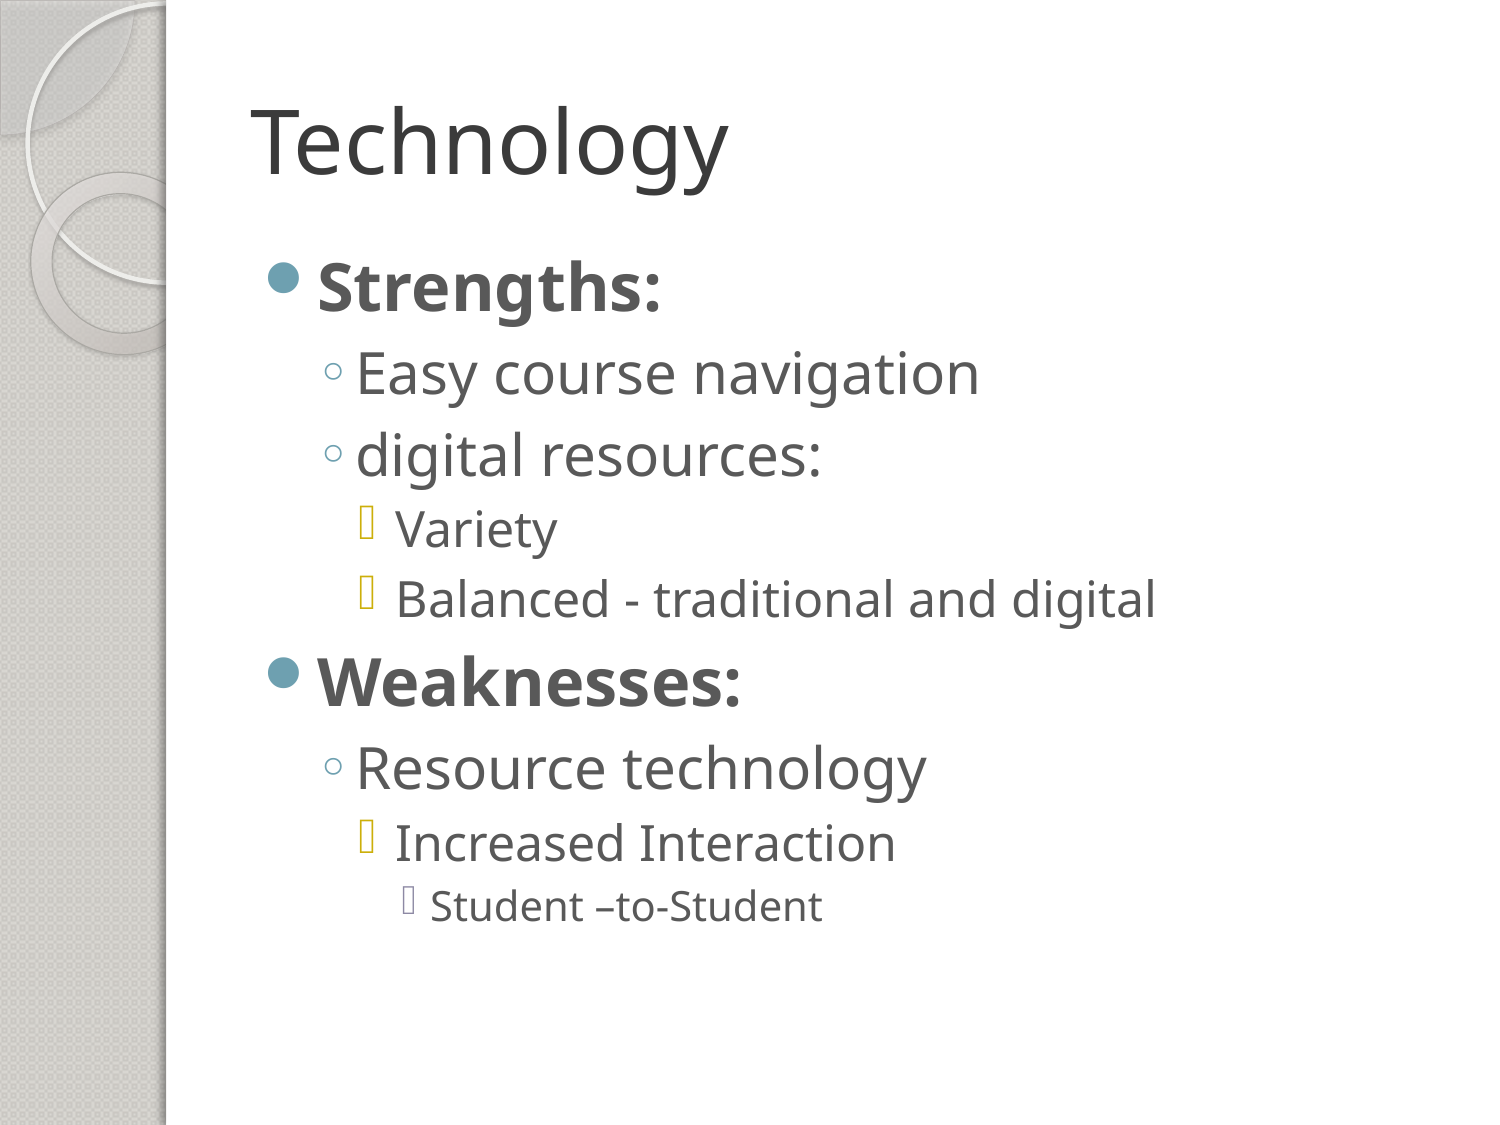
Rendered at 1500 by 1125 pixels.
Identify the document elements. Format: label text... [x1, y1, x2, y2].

title Technology [235, 45, 1466, 233]
list Strengths: Easy course navigation digital resources: Variety Balanced - traditional and digital Weaknesses: Resource technology Increased Interaction Student –to-Student [235, 237, 1466, 1025]
